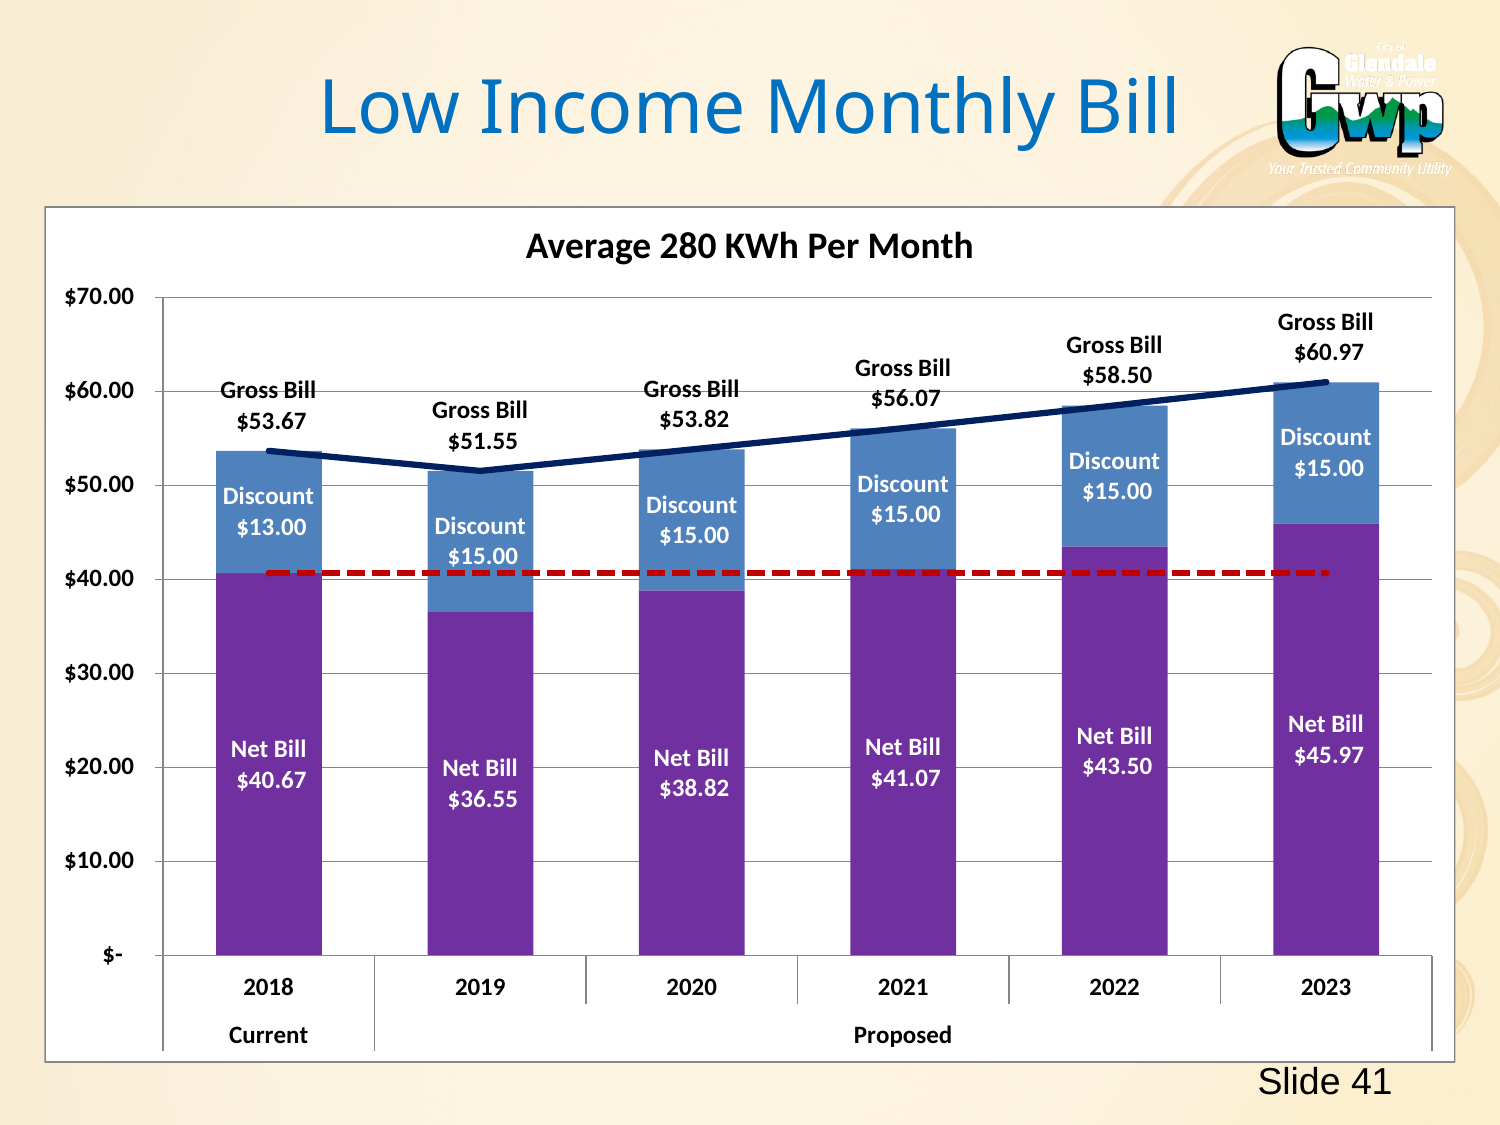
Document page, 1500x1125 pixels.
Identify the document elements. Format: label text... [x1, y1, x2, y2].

text_box Slide 41 [1149, 1049, 1500, 1125]
picture [0, 0, 1500, 1125]
title Low Income Monthly Bill [75, 37, 1425, 171]
